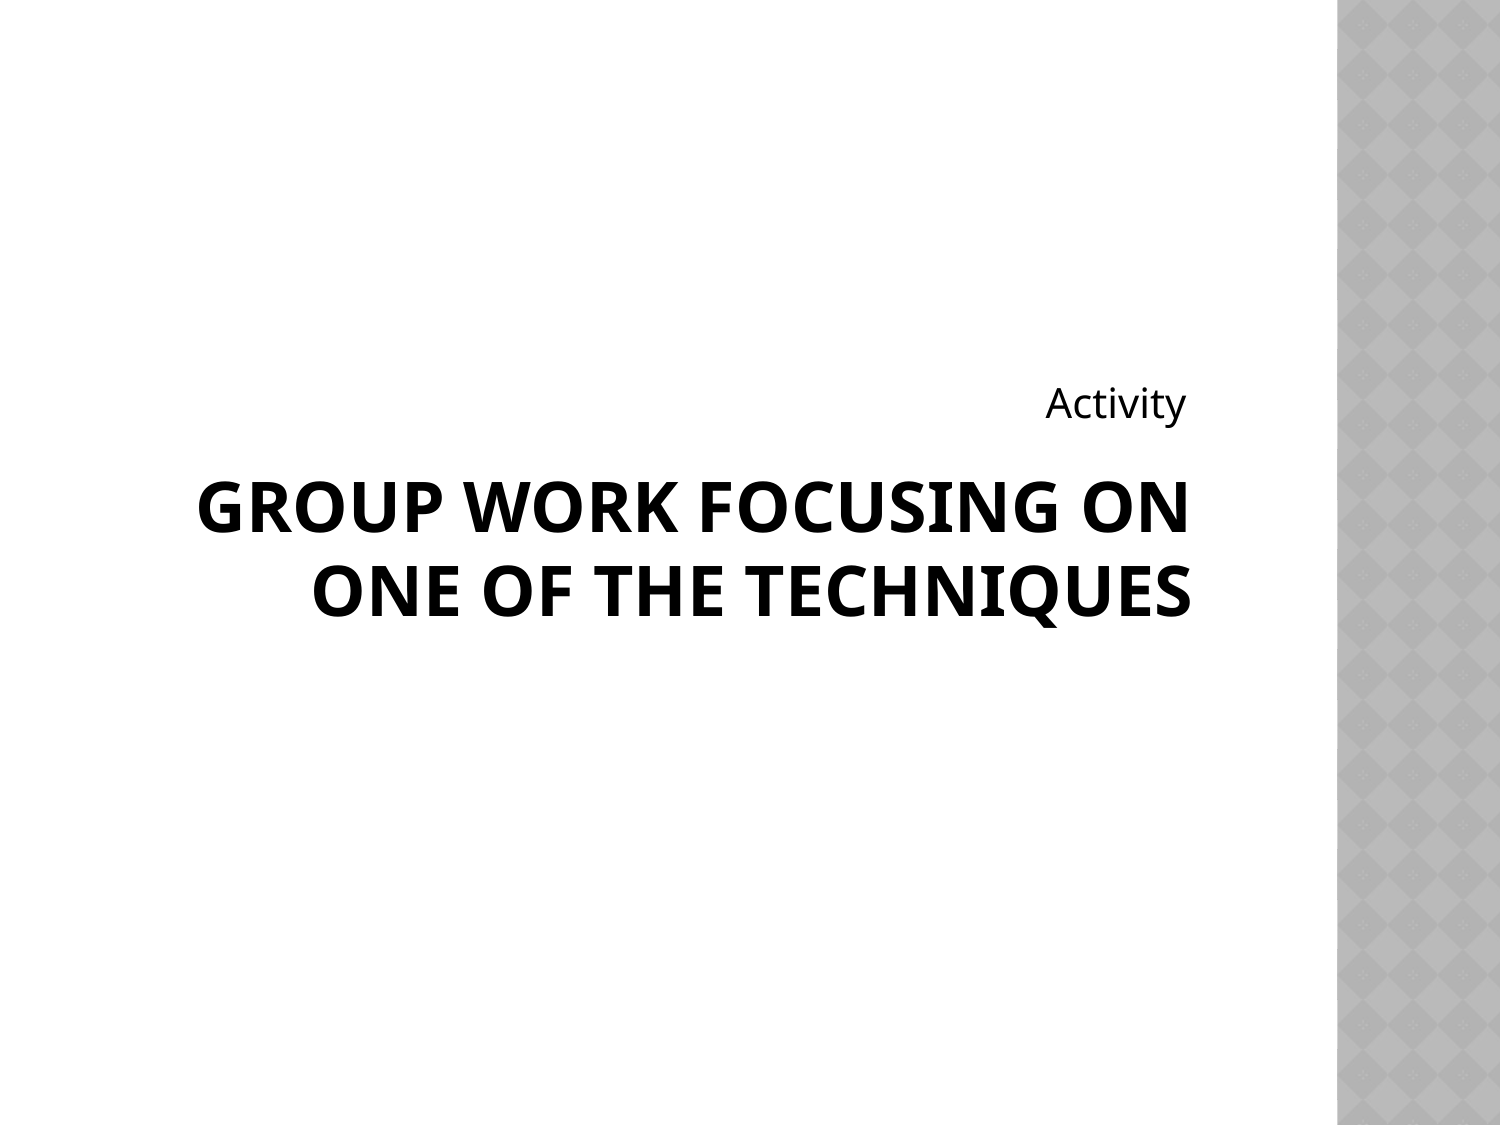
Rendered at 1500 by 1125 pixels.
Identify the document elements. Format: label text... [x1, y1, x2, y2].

list Activity [174, 312, 1202, 435]
title Group work focusing on one of the techniques [174, 462, 1202, 687]
